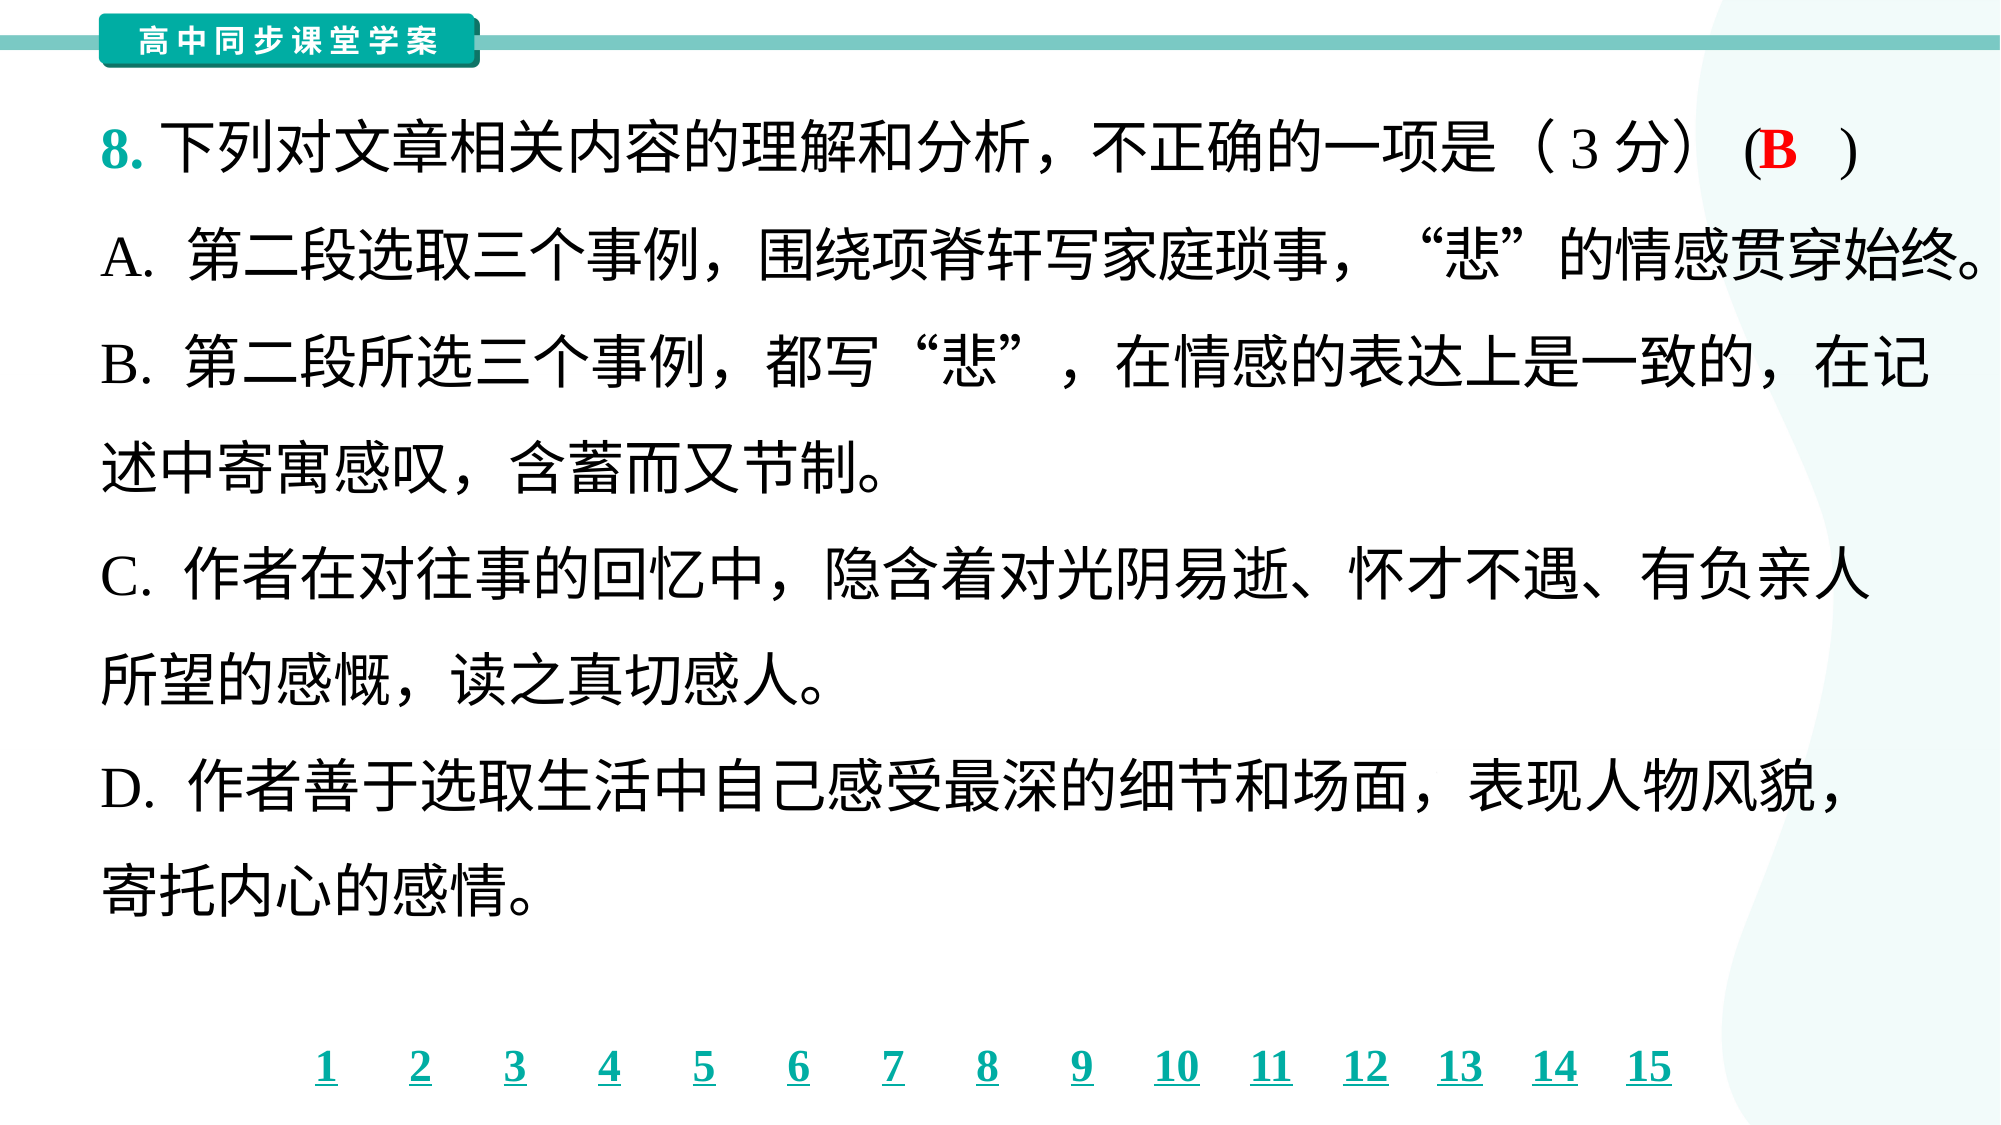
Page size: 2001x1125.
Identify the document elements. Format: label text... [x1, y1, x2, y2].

text_box A. 第二段选取三个事例，围绕项脊轩写家庭琐事，“悲”的情感贯穿始终。 B. 第二段所选三个事例，都写“悲”，在情感的表达上是一致的，在记 述中寄寓感叹，含蓄而又节制。 C. 作者在对往事的回忆中，隐含着对光阴易逝、怀才不遇、有负亲人 所望的感慨，读之真切感人。 D. 作者善于选取生活中自己感受最深的细节和场面，表现人物风貌， 寄托内心的感情。 [100, 182, 1899, 913]
text_box B [1737, 75, 1819, 169]
picture [0, 0, 2000, 1125]
text_box 8.下列对文章相关内容的理解和分析，不正确的一项是（3分）( ) [100, 76, 1737, 169]
text_box 8.下列对文章相关内容的理解和分析，不正确的一项是（3分）( ) [1819, 76, 1899, 169]
